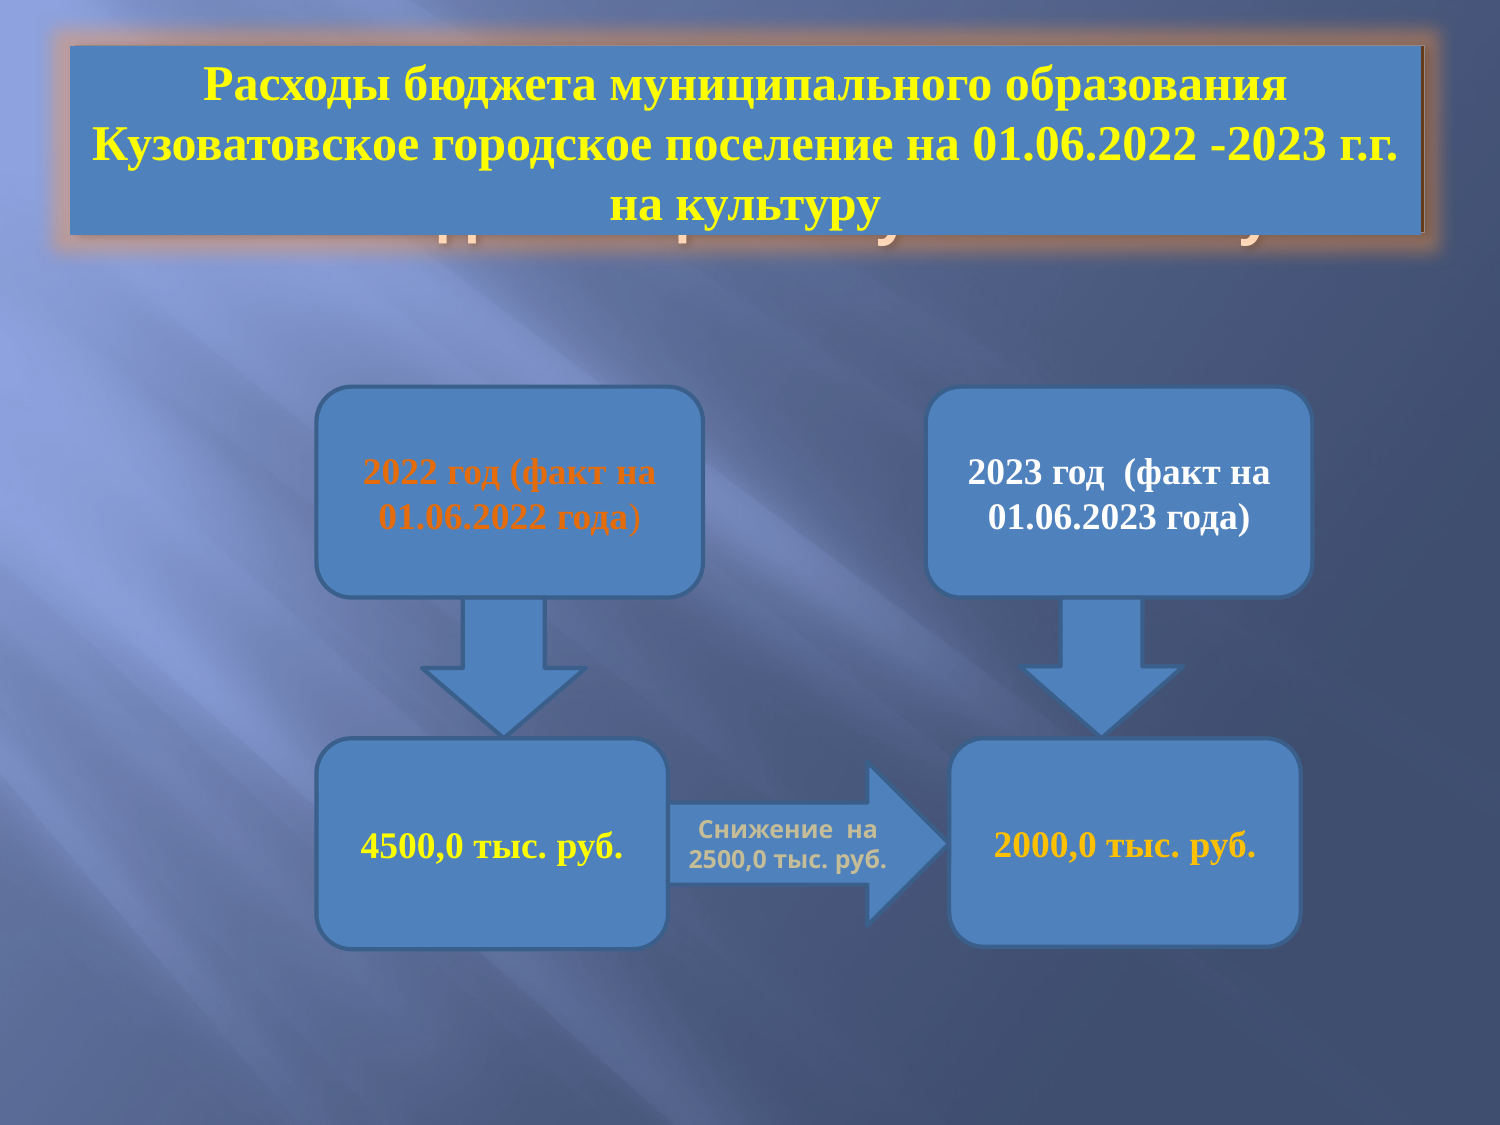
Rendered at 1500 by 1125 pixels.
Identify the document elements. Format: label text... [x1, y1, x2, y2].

text_box [1017, 595, 1186, 740]
text_box Расходы бюджета муниципального образования Кузоватовское городское поселение на 01.06.2022 -2023 г.г. на культуру [70, 46, 1421, 235]
text_box 2000,0 тыс. руб. [947, 736, 1303, 949]
text_box Снижение на 2500,0 тыс. руб. [665, 759, 952, 928]
text_box 4500,0 тыс. руб. [314, 736, 671, 952]
text_box 2023 год (факт на 01.06.2023 года) [923, 384, 1315, 600]
text_box 2022 год (факт на 01.06.2022 года) [314, 384, 706, 600]
text_box [419, 595, 588, 740]
